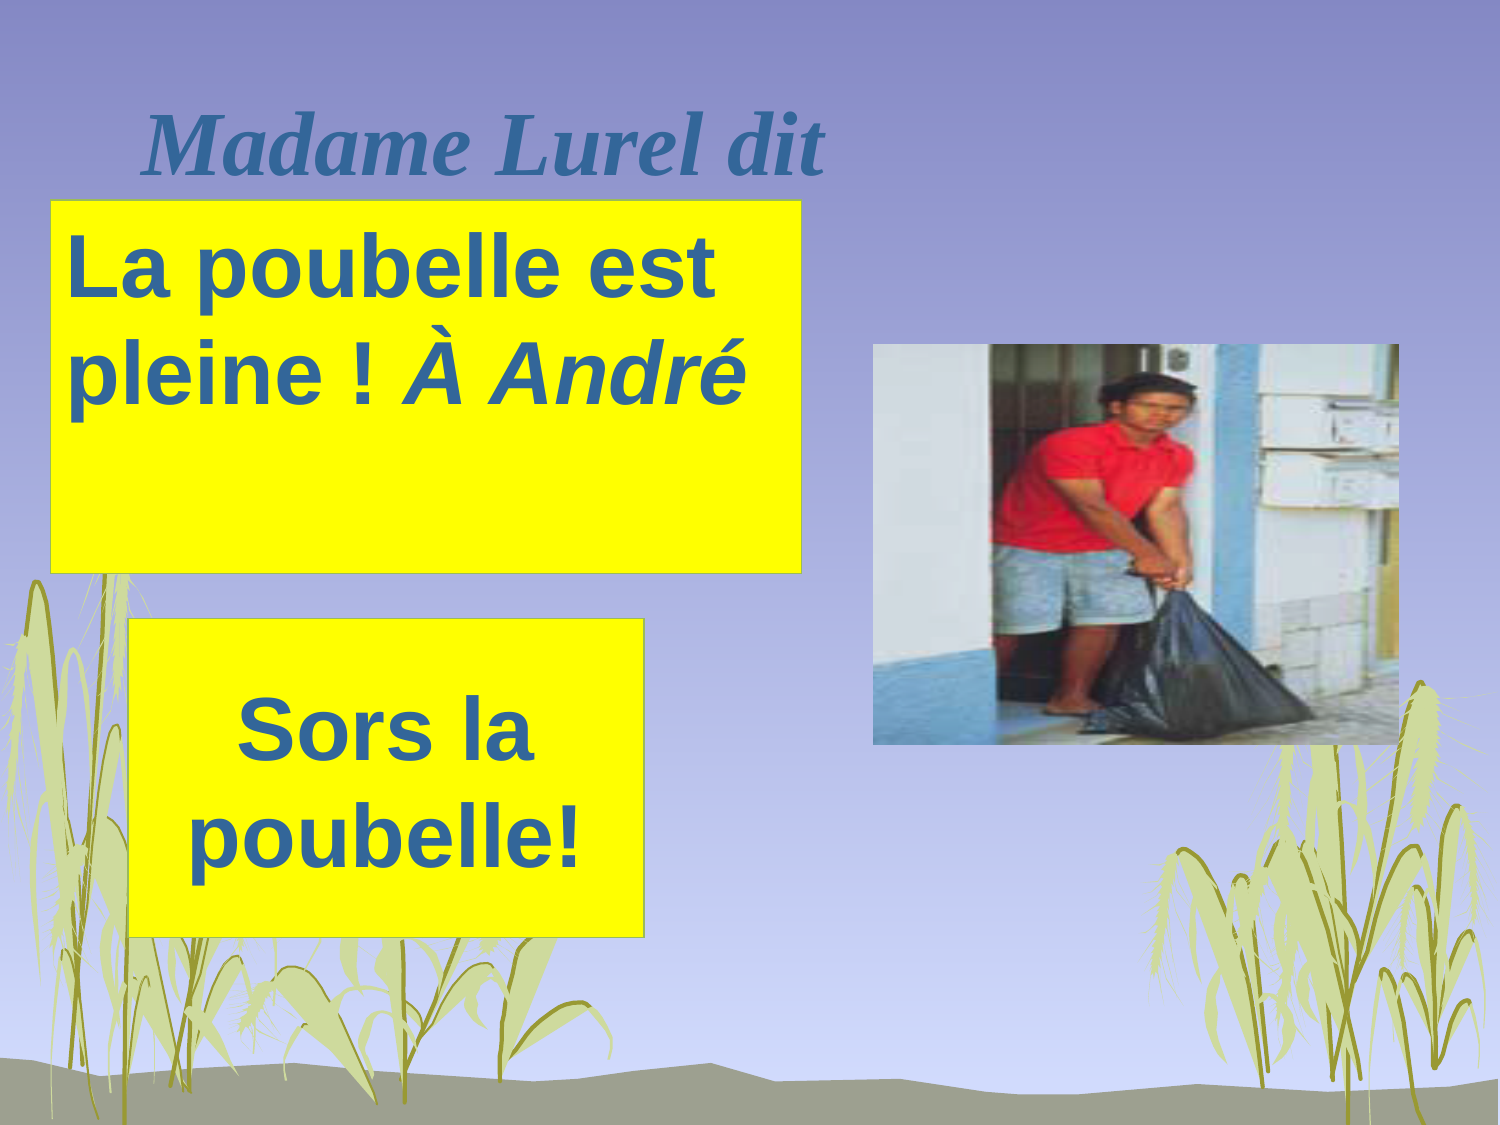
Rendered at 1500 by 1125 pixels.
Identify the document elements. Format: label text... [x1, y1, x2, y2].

text_box La poubelle est pleine ! À André [50, 199, 802, 574]
title Madame Lurel dit [126, 37, 1371, 241]
picture [872, 343, 1399, 745]
subtitle Sors la poubelle! [127, 618, 645, 938]
